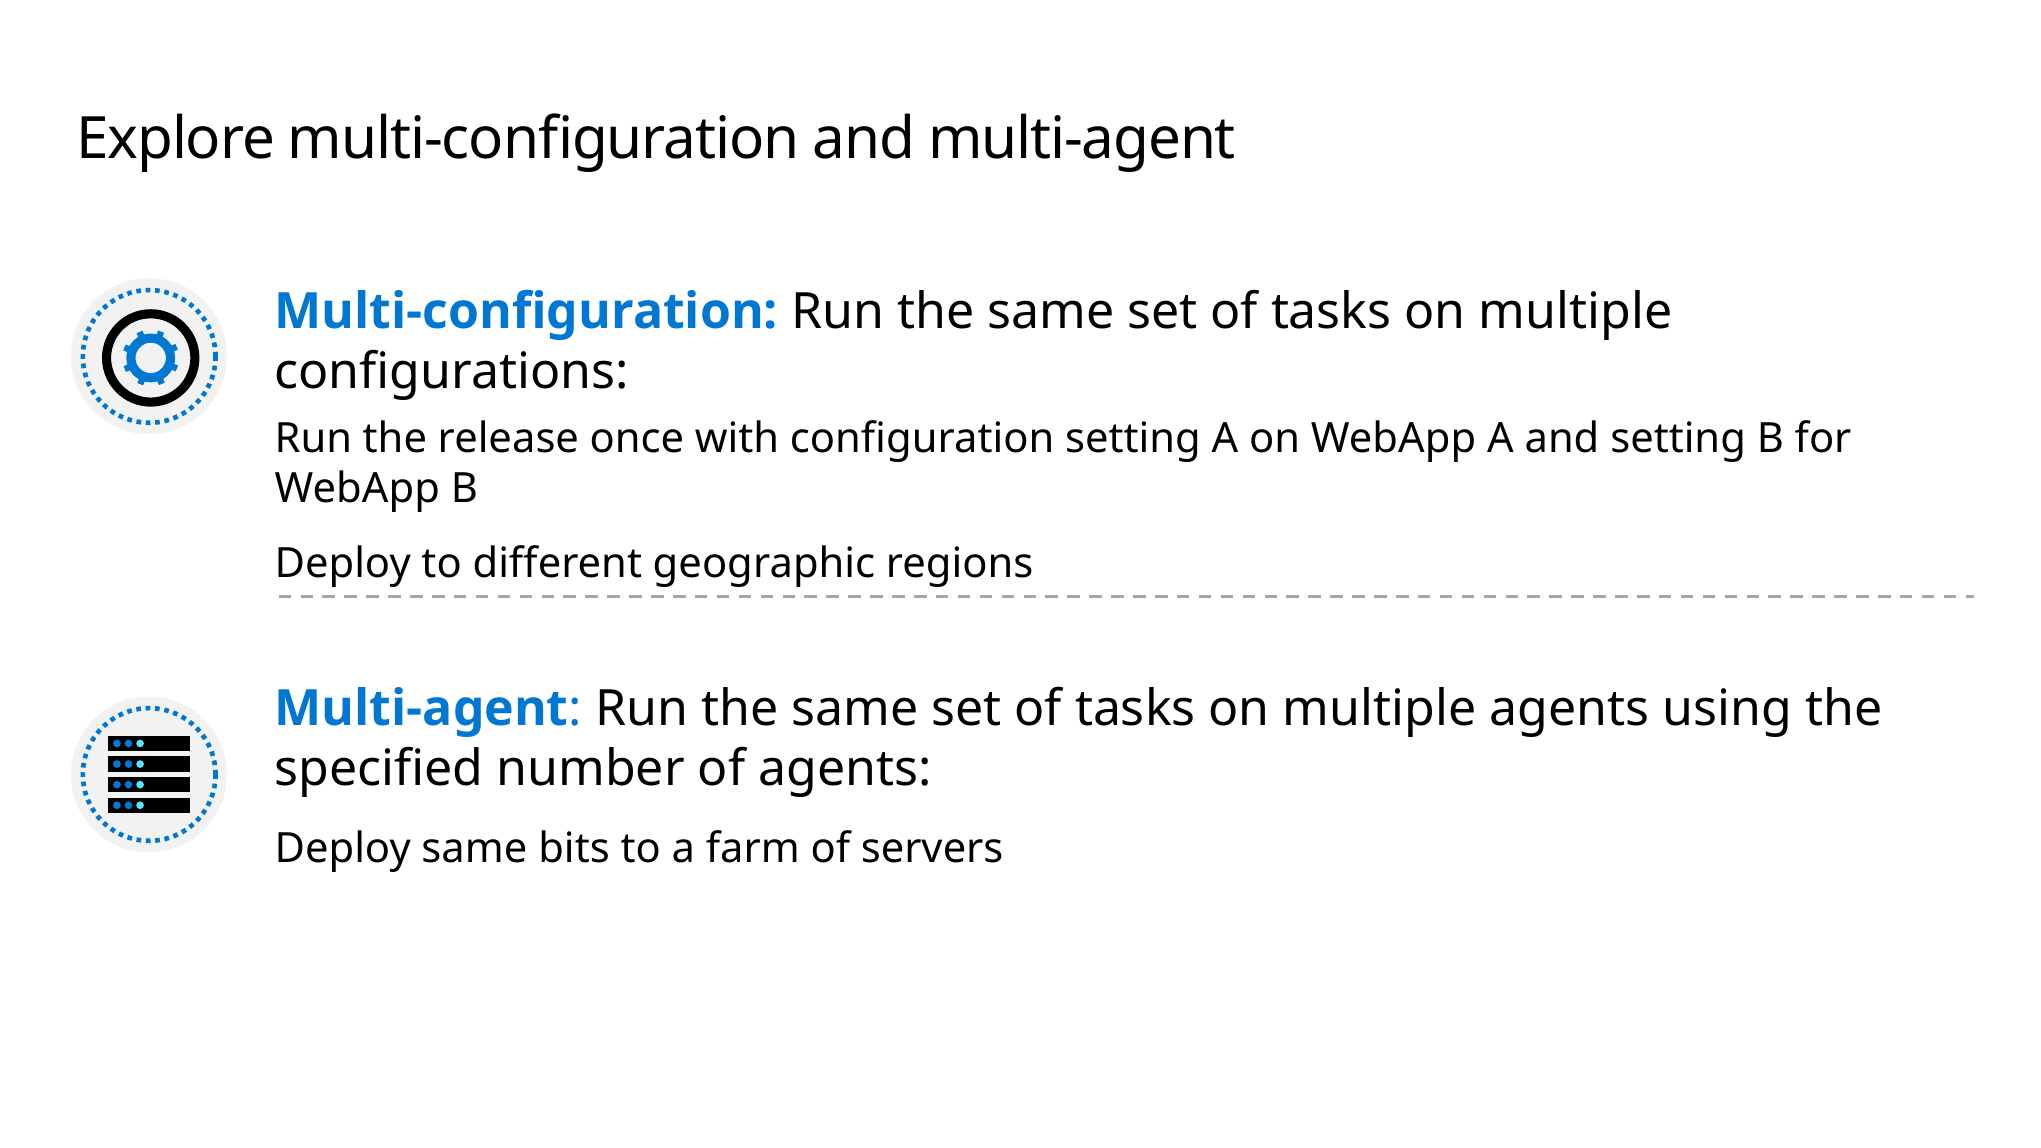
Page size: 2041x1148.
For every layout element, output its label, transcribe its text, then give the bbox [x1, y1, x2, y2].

picture [70, 695, 227, 853]
text_box Multi-configuration: Run the same set of tasks on multiple configurations: Run the release once with configuration setting A on WebApp A and setting B for WebApp B Deploy to different geographic regions [274, 278, 1970, 586]
picture [70, 277, 227, 435]
title Explore multi-configuration and multi-agent [76, 103, 1969, 172]
text_box Multi-agent: Run the same set of tasks on multiple agents using the specified number of agents: Deploy same bits to a farm of servers [274, 675, 1970, 872]
